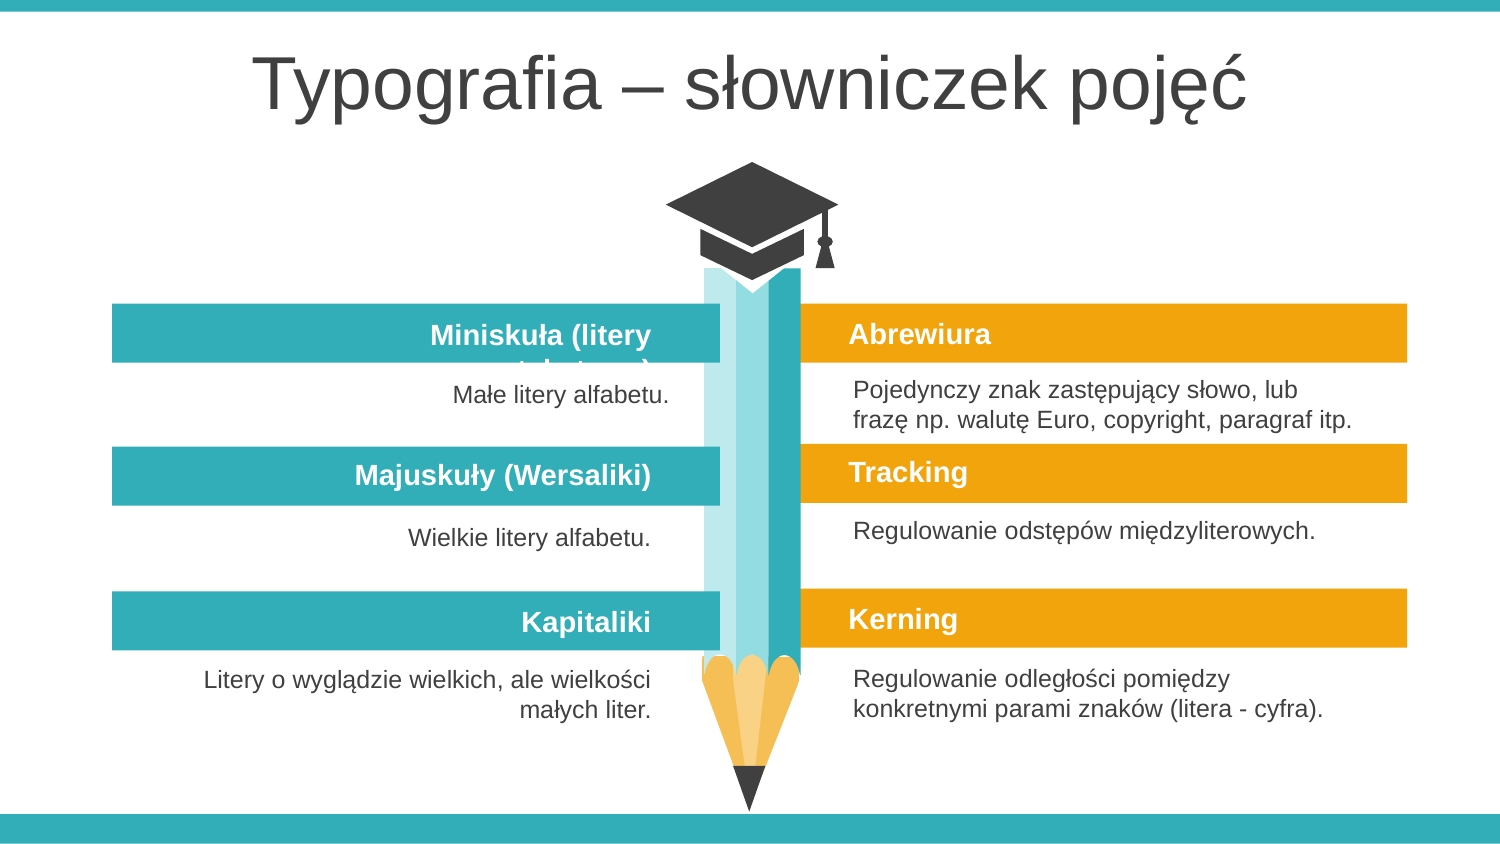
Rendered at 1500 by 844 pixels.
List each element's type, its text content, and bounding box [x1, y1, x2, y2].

text_box [843, 587, 1409, 650]
text_box Abrewiura [843, 307, 1223, 358]
text_box [843, 302, 1409, 365]
text_box Pojedynczy znak zastępujący słowo, lub frazę np. walutę Euro, copyright, paragraf itp. [843, 365, 1376, 441]
text_box Litery o wyglądzie wielkich, ale wielkości małych liter. [128, 655, 660, 731]
text_box [843, 442, 1409, 505]
list Typografia – słowniczek pojęć [0, 32, 1500, 127]
text_box Regulowanie odstępów międzyliterowych. [843, 507, 1376, 552]
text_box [665, 161, 839, 812]
text_box Majuskuły (Wersaliki) [277, 448, 660, 499]
text_box Kapitaliki [277, 595, 660, 646]
text_box [110, 589, 660, 653]
text_box [110, 302, 660, 365]
text_box Wielkie litery alfabetu. [128, 514, 660, 560]
text_box Kerning [843, 592, 1223, 643]
text_box Tracking [843, 445, 1223, 496]
text_box [110, 445, 660, 508]
text_box Miniskuła (litery tekstowe) [277, 308, 660, 371]
text_box Małe litery alfabetu. [147, 371, 660, 416]
text_box Regulowanie odległości pomiędzy konkretnymi parami znaków (litera - cyfra). [843, 655, 1376, 730]
